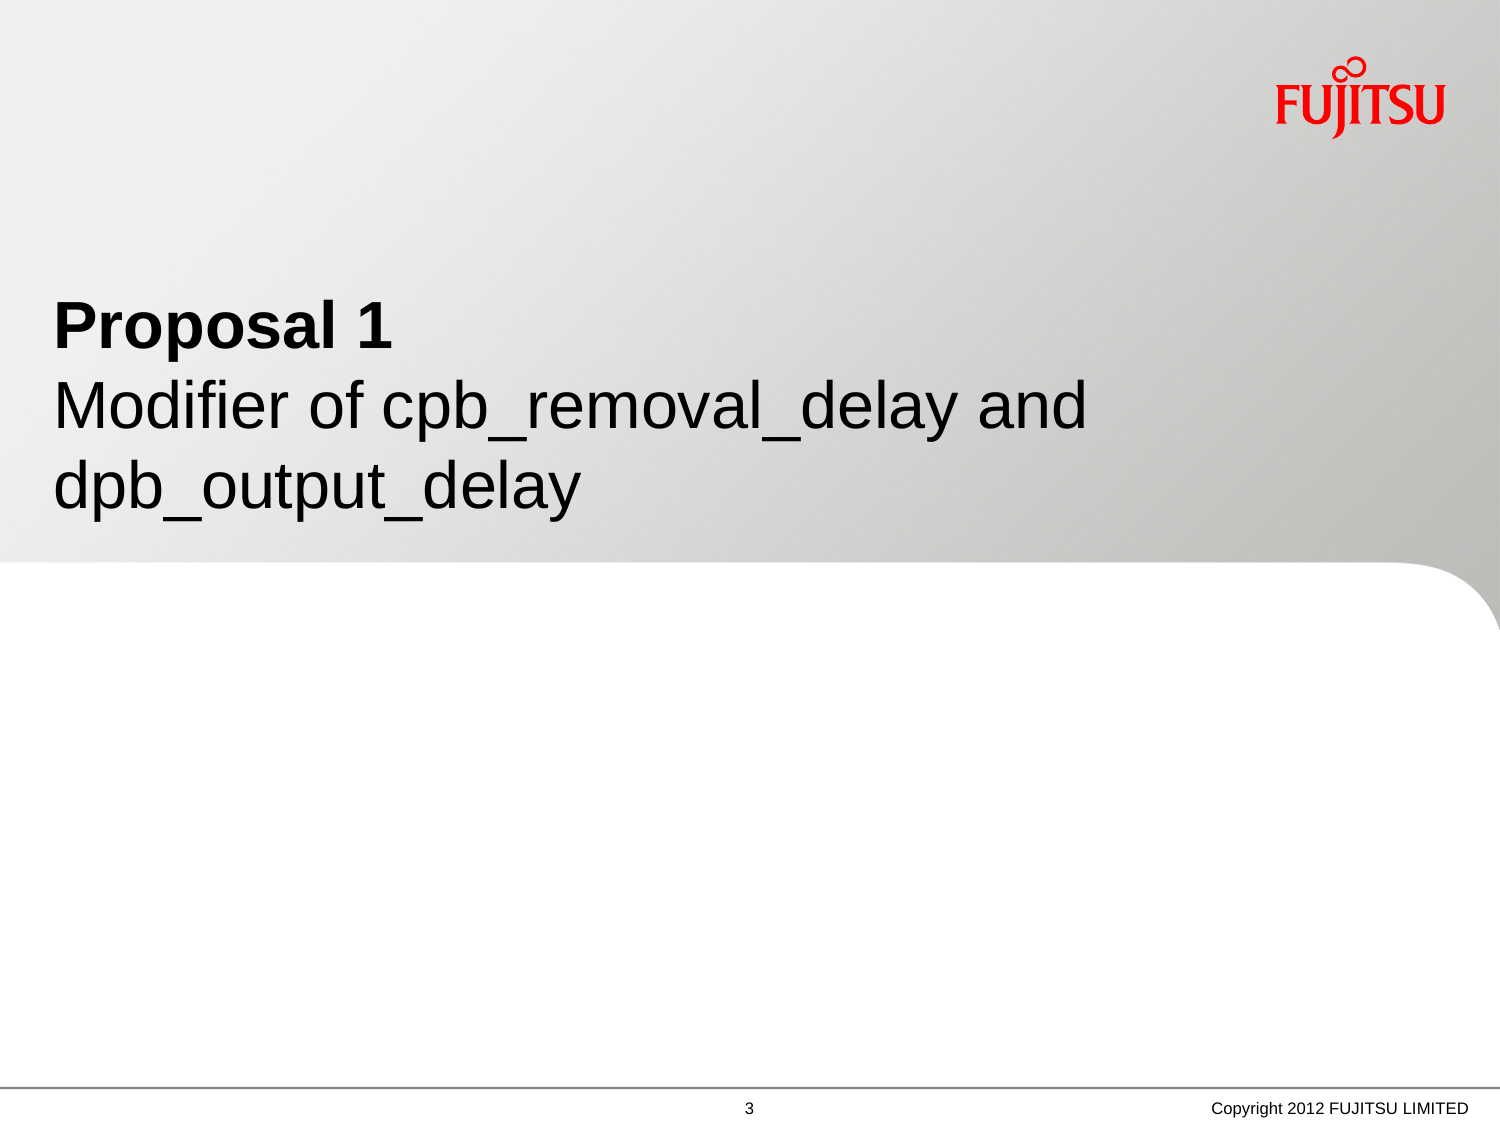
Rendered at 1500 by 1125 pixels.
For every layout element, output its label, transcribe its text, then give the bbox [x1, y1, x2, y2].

slide_number 2 [705, 1091, 794, 1125]
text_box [0, 0, 1500, 643]
footer Copyright 2012 FUJITSU LIMITED [809, 1091, 1470, 1125]
